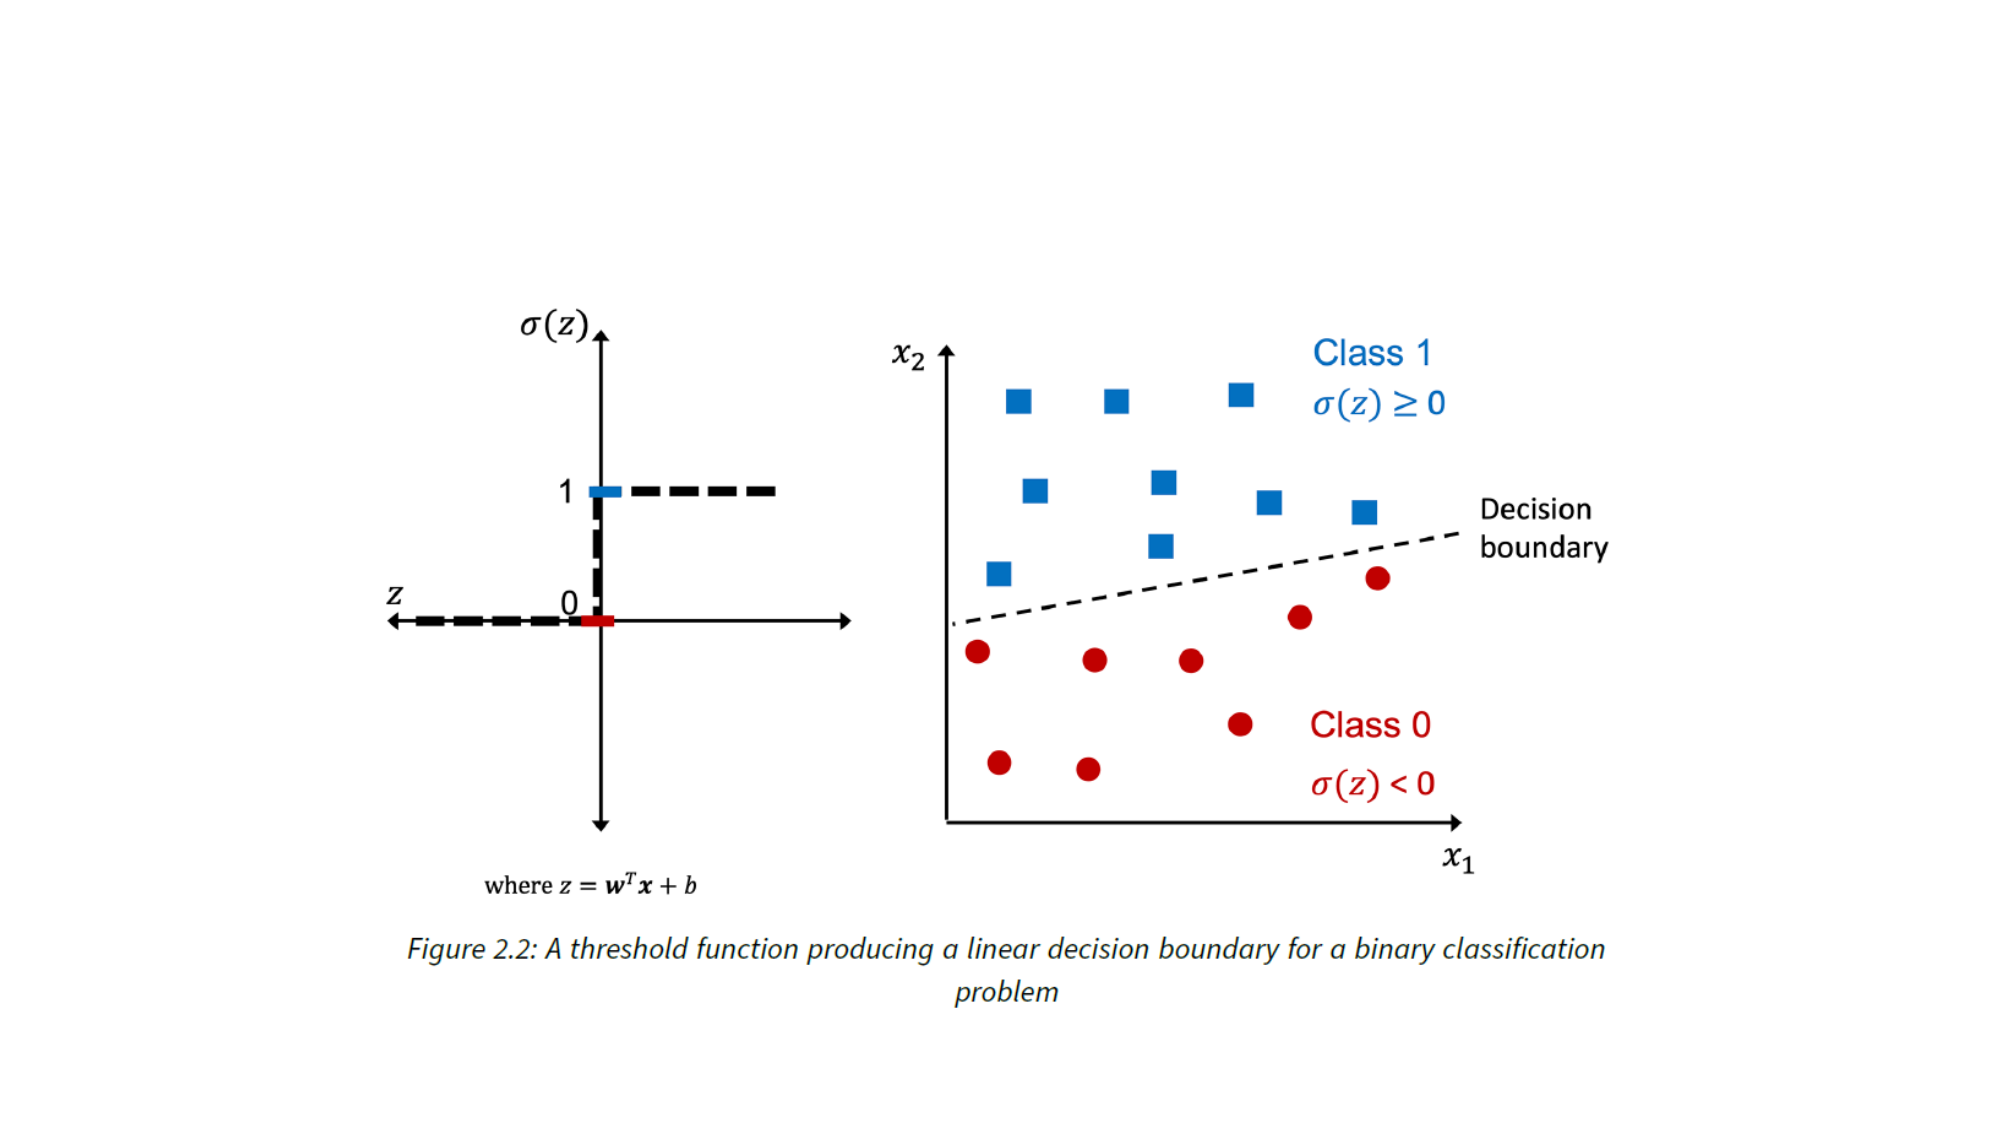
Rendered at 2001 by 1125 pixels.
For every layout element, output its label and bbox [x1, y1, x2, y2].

list [379, 299, 1621, 1014]
